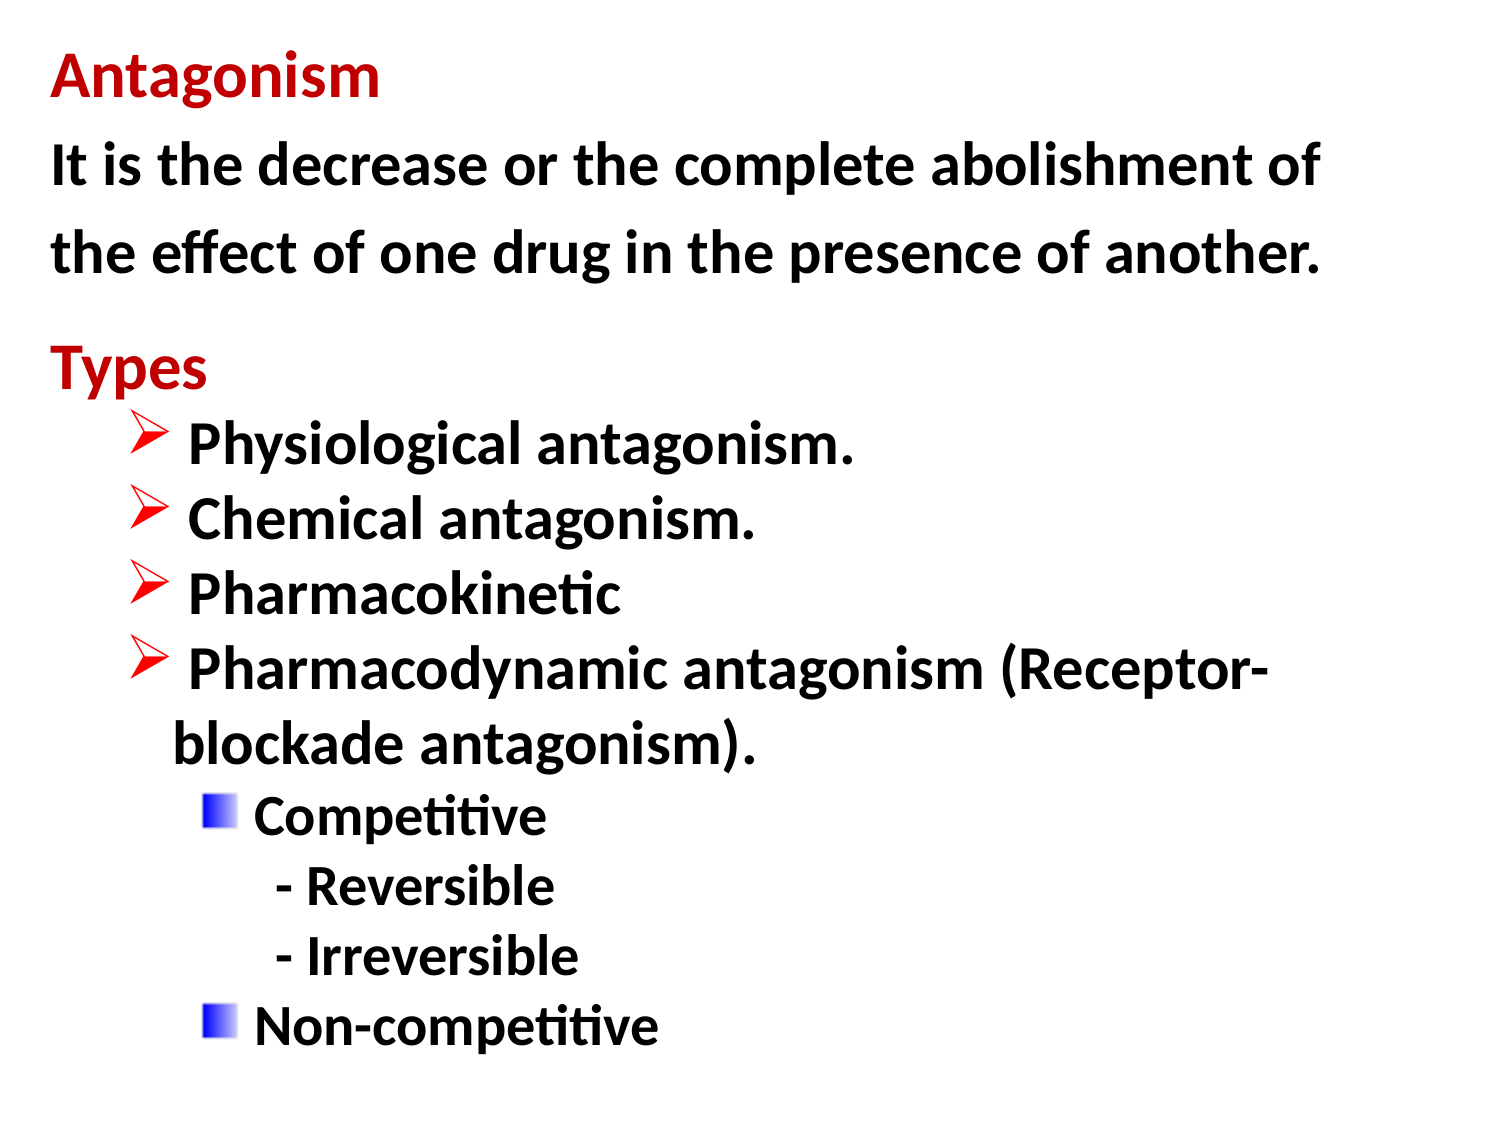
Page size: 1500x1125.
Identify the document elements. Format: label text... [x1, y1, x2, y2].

list Antagonism It is the decrease or the complete abolishment of the effect of one drug in the presence of another. Types Physiological antagonism. Chemical antagonism. Pharmacokinetic Pharmacodynamic antagonism (Receptor-blockade antagonism). Competitive - Reversible - Irreversible Non-competitive [34, 23, 1426, 1095]
picture [200, 791, 242, 833]
picture [200, 1001, 242, 1043]
